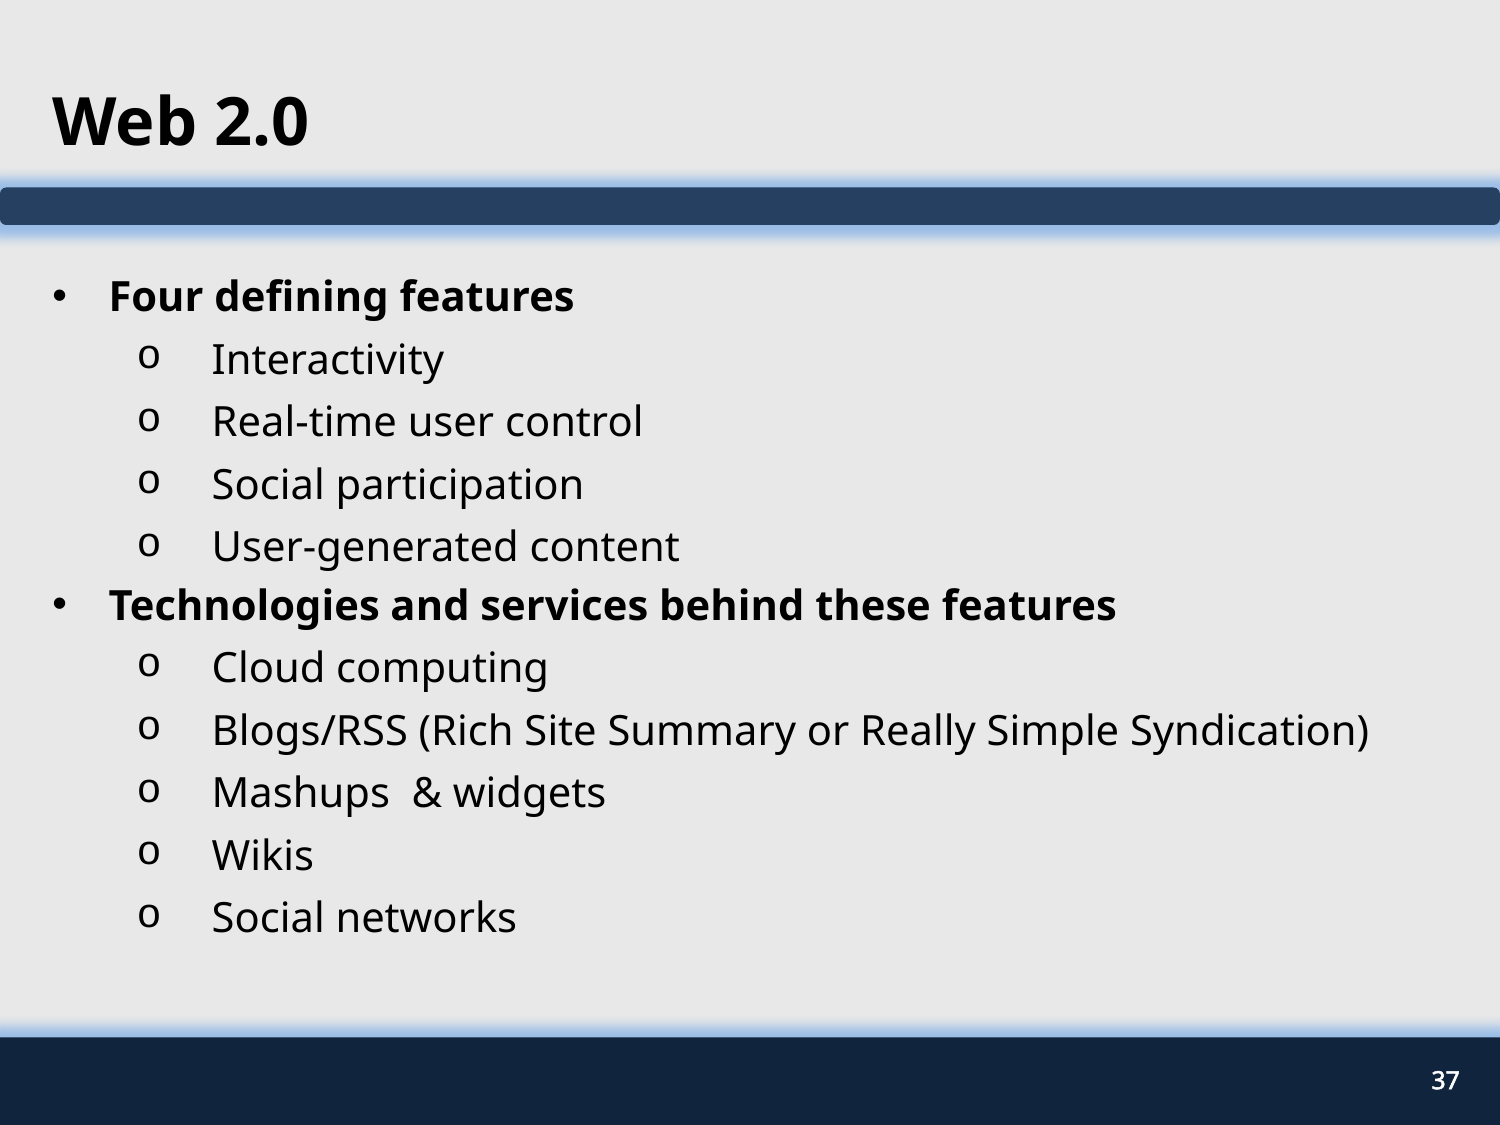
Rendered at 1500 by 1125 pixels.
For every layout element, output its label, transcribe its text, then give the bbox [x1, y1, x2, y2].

title Web 2.0 [37, 62, 1338, 176]
list Four defining features Interactivity Real-time user control Social participation User-generated content Technologies and services behind these features Cloud computing Blogs/RSS (Rich Site Summary or Really Simple Syndication) Mashups & widgets Wikis Social networks [37, 262, 1475, 1013]
slide_number 37 [1412, 1050, 1475, 1113]
